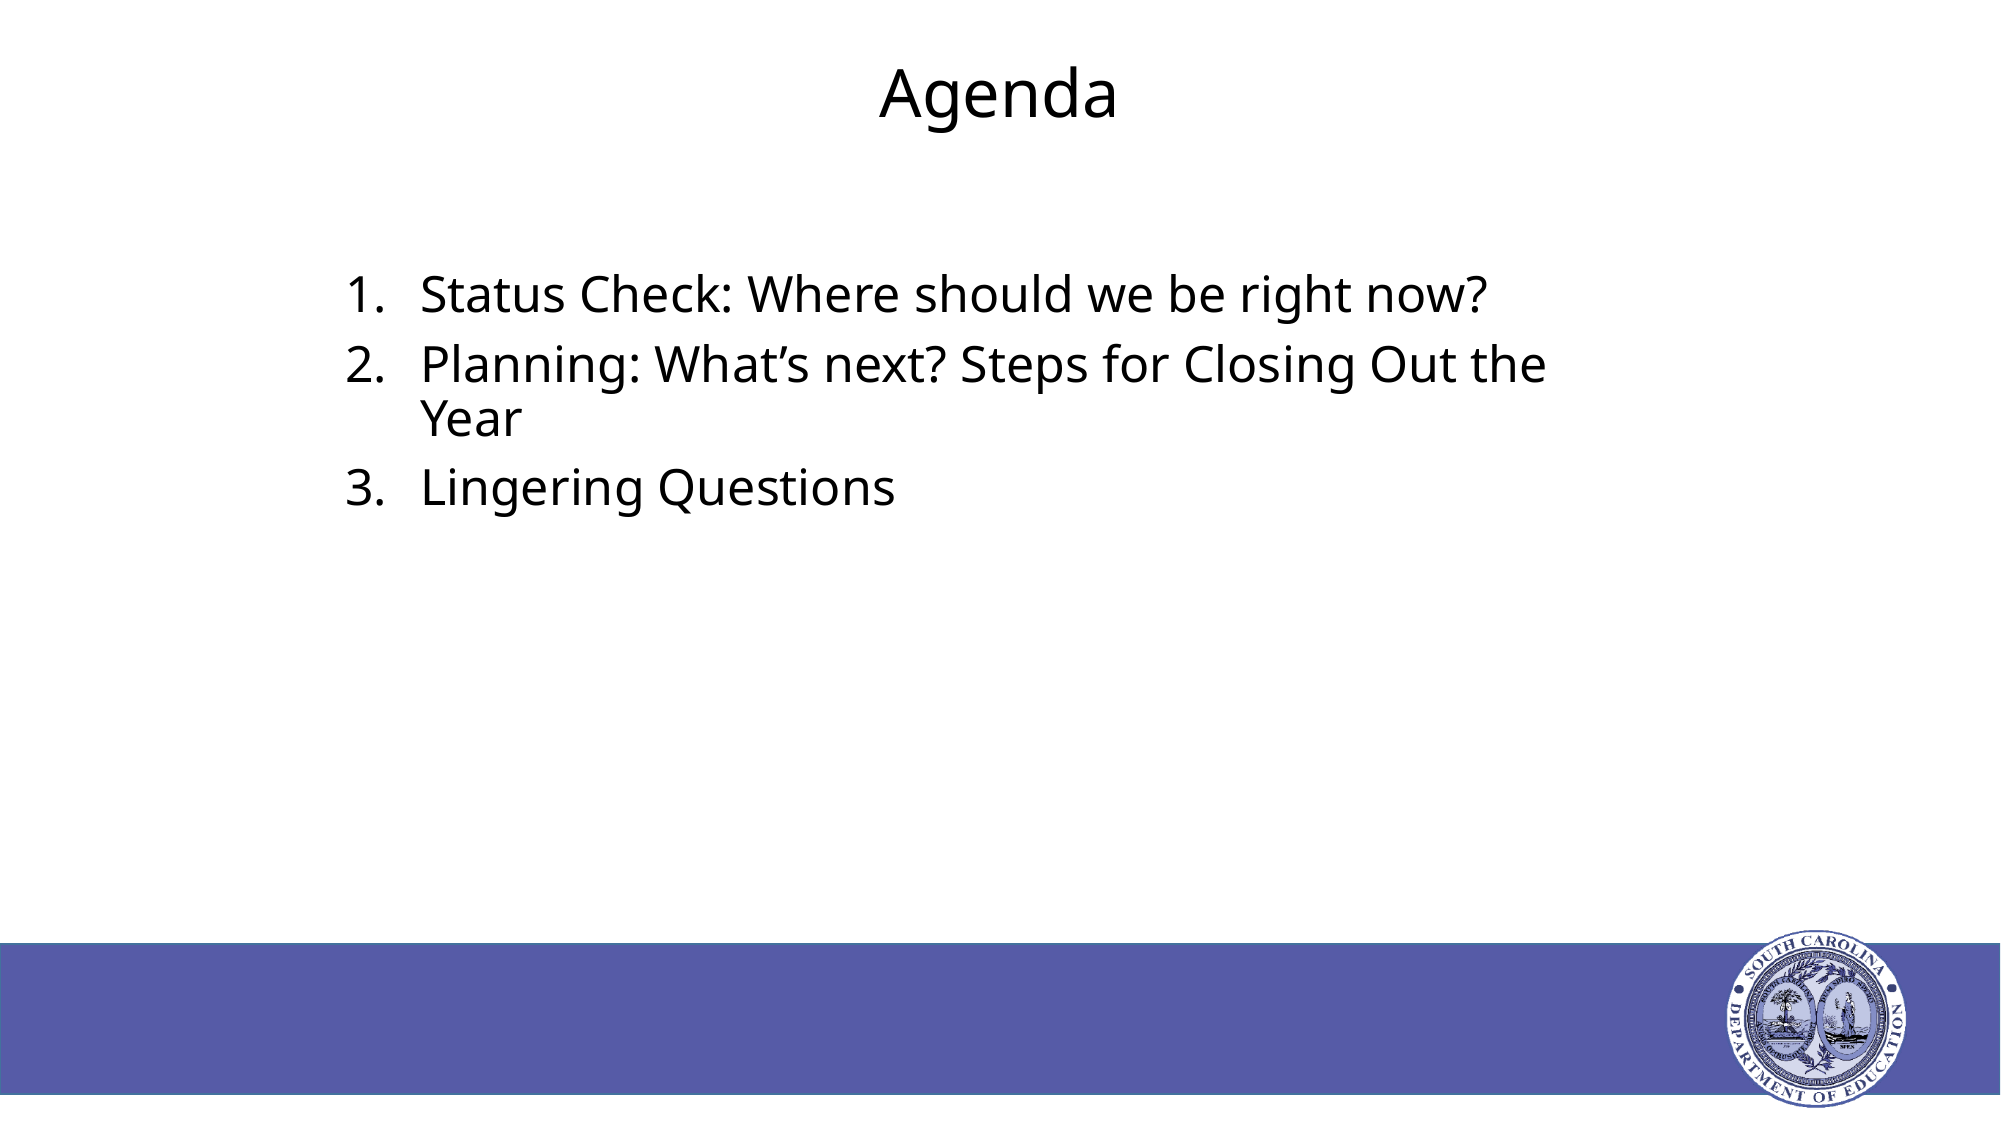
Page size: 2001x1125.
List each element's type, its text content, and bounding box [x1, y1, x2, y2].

list Status Check: Where should we be right now? Planning: What’s next? Steps for Closing Out the Year Lingering Questions [345, 269, 1576, 977]
title Agenda [384, 68, 1616, 123]
picture [1723, 928, 1907, 1109]
